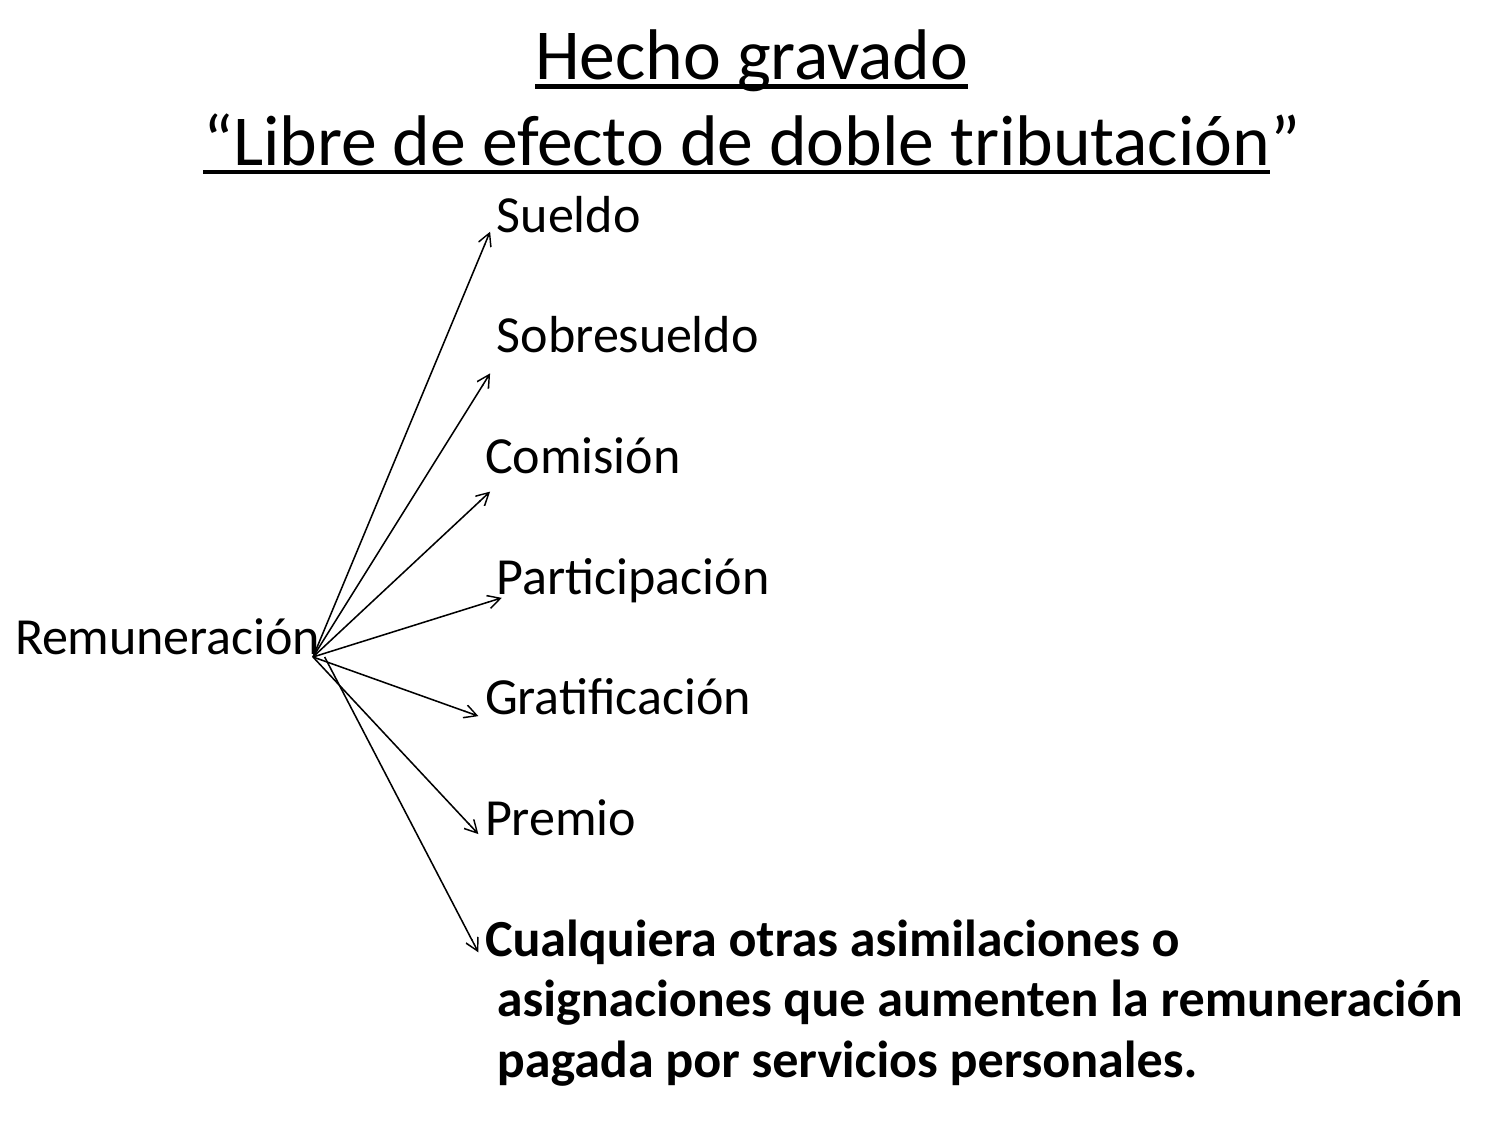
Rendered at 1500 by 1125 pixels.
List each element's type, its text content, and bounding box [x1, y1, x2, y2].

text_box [312, 656, 479, 661]
list Sueldo Sobresueldo Comisión Participación Remuneración Gratificación Premio Cualquiera otras asimilaciones o asignaciones que aumenten la remuneración pagada por servicios personales. [0, 184, 1500, 1125]
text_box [312, 597, 502, 658]
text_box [259, 426, 544, 604]
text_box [306, 662, 485, 726]
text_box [253, 727, 550, 882]
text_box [188, 355, 615, 534]
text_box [312, 491, 491, 597]
title Hecho gravado “Libre de efecto de doble tributación” [76, 0, 1428, 184]
